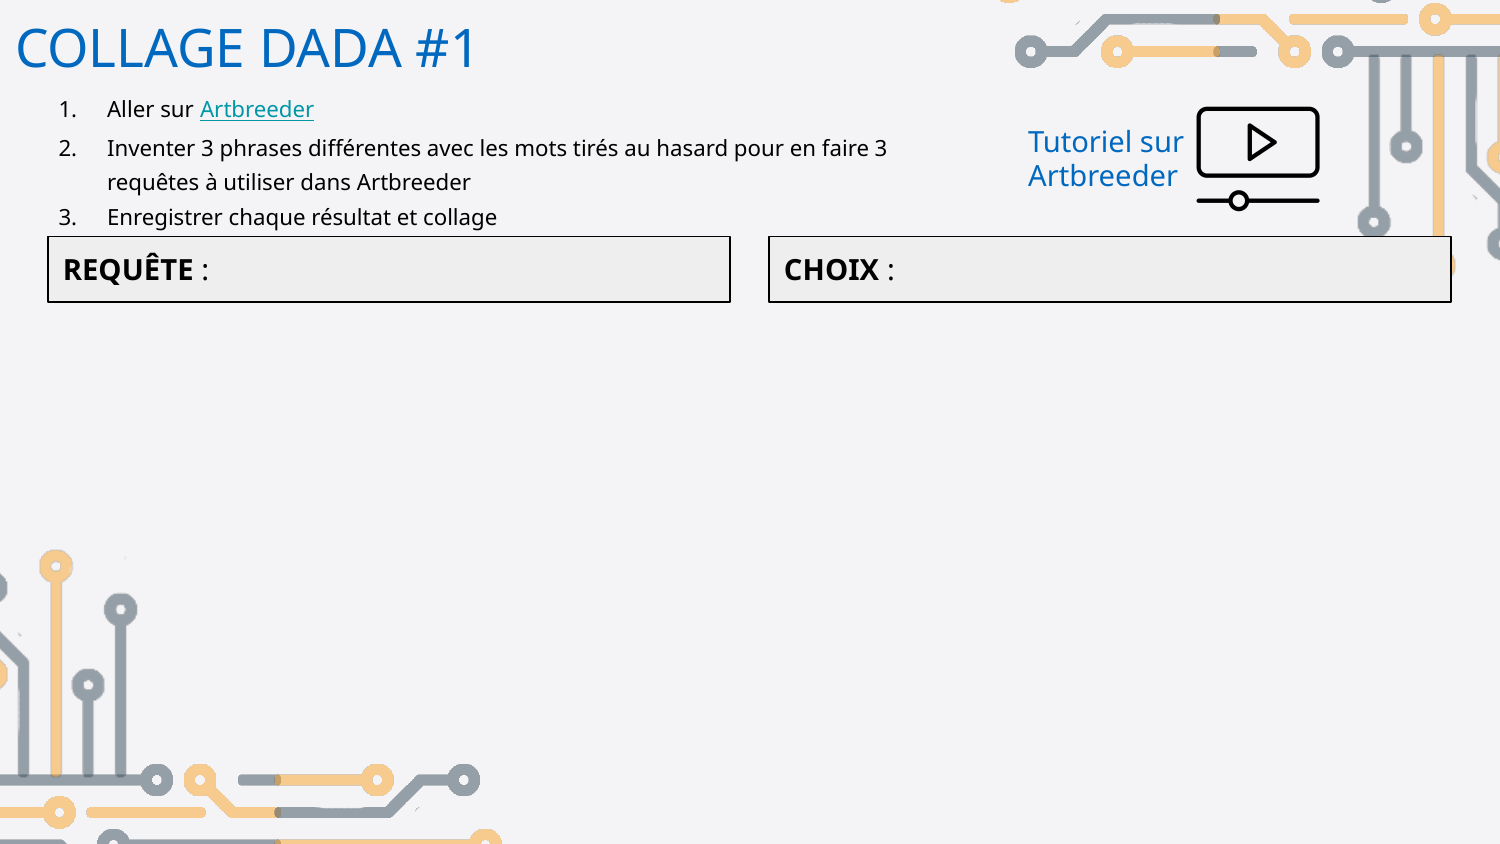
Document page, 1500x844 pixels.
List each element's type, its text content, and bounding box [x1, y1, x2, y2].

text_box Tutoriel sur Artbreeder [1013, 107, 1187, 208]
list CHOIX : [769, 236, 1452, 303]
title COLLAGE DADA #1 [0, 0, 1058, 94]
picture [1192, 93, 1323, 223]
list REQUÊTE : [47, 236, 731, 303]
list Aller sur Artbreeder Inventer 3 phrases différentes avec les mots tirés au hasard pour en faire 3 requêtes à utiliser dans Artbreeder Enregistrer chaque résultat et collage [17, 71, 962, 223]
